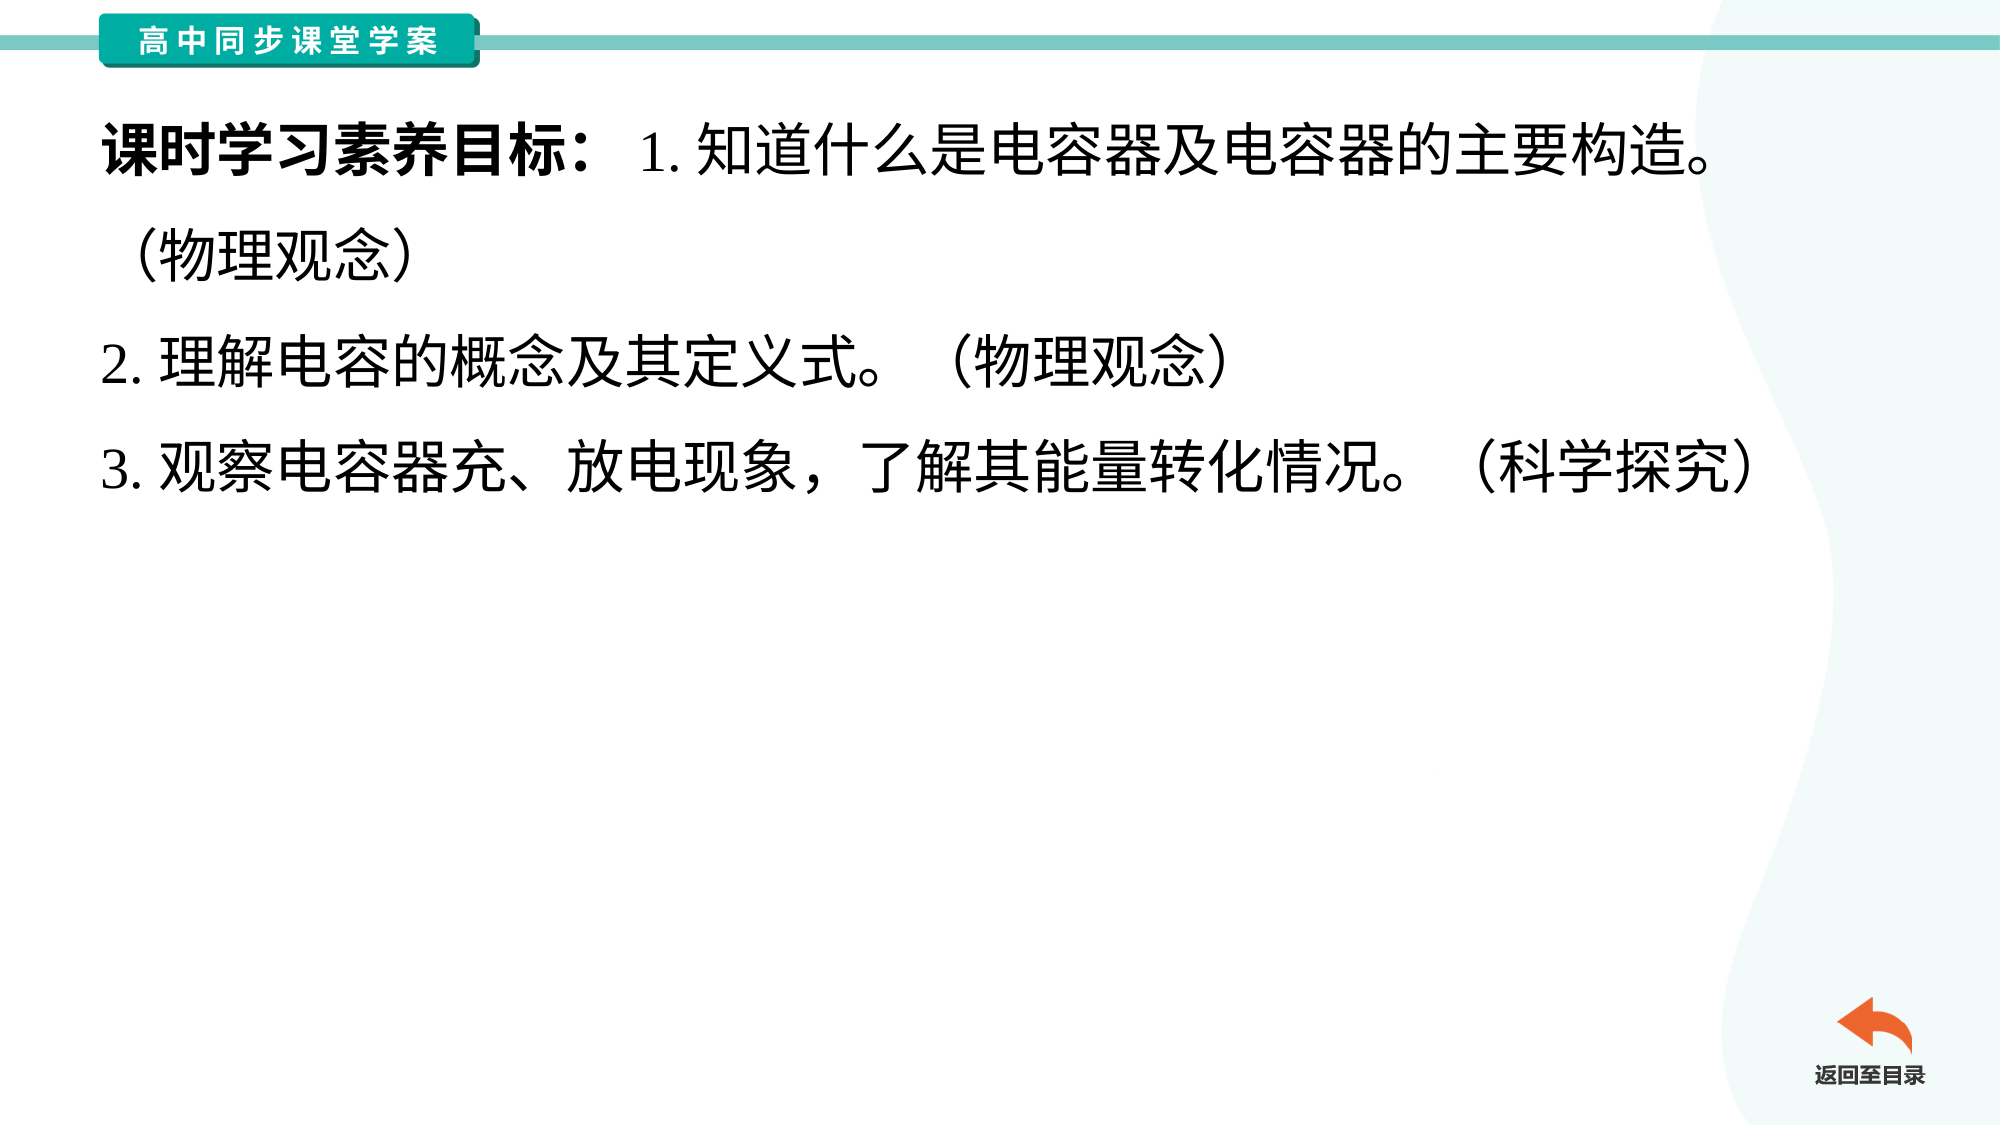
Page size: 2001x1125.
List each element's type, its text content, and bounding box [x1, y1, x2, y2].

text_box 课时学习素养目标：1.知道什么是电容器及电容器的主要构造。 （物理观念） 2.理解电容的概念及其定义式。（物理观念） 3.观察电容器充、放电现象，了解其能量转化情况。（科学探究） [100, 76, 1899, 489]
picture [0, 0, 2000, 1125]
